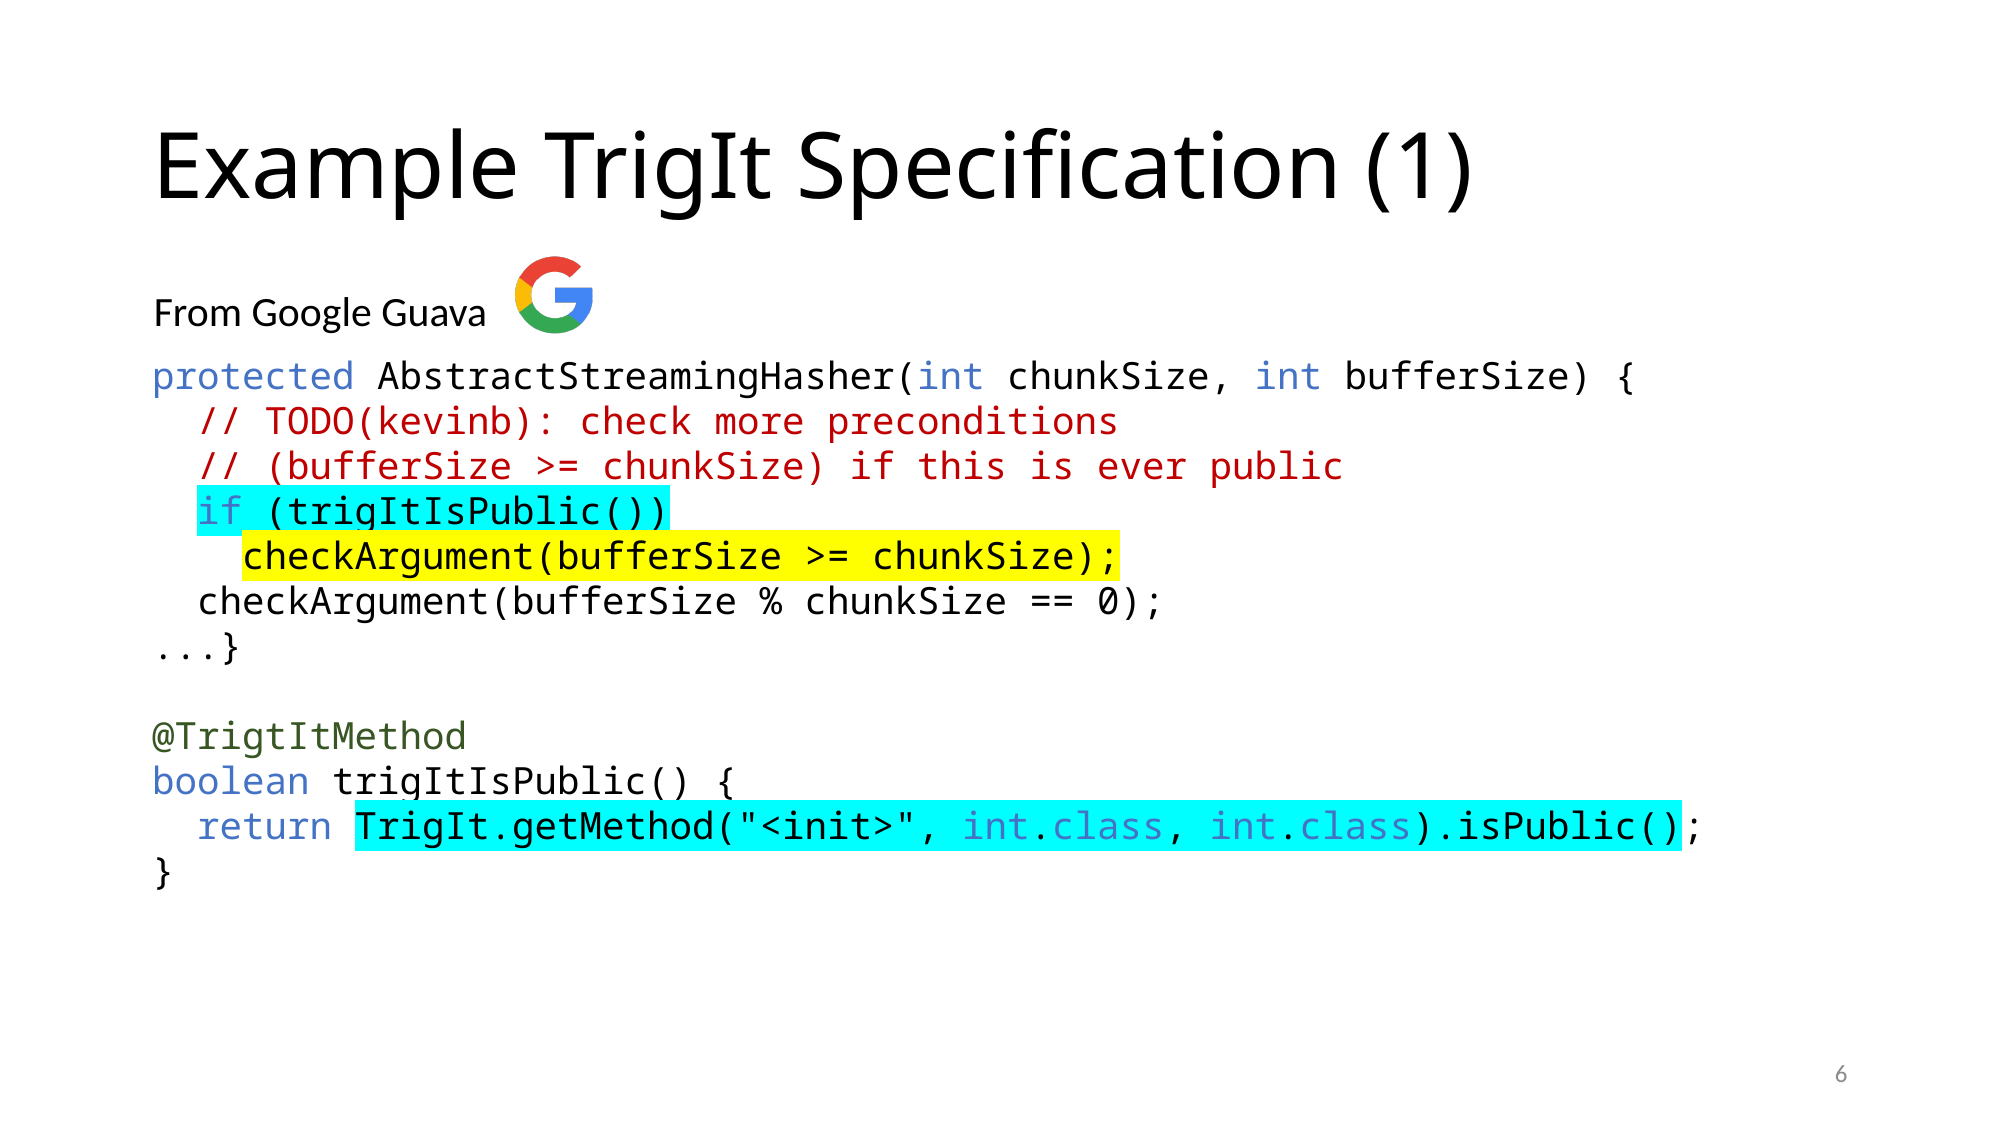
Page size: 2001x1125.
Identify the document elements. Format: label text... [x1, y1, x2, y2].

text_box From Google Guava [139, 277, 503, 343]
title Example TrigIt Specification (1) [137, 59, 1863, 278]
picture [503, 245, 606, 345]
slide_number 6 [1412, 1042, 1863, 1103]
text_box protected AbstractStreamingHasher(int chunkSize, int bufferSize) { // TODO(kevinb): check more preconditions // (bufferSize >= chunkSize) if this is ever public if (trigItIsPublic()) checkArgument(bufferSize >= chunkSize); checkArgument(bufferSize % chunkSize == 0); ...} @TrigtItMethod boolean trigItIsPublic() { return TrigIt.getMethod("<init>", int.class, int.class).isPublic(); } [137, 345, 1973, 900]
